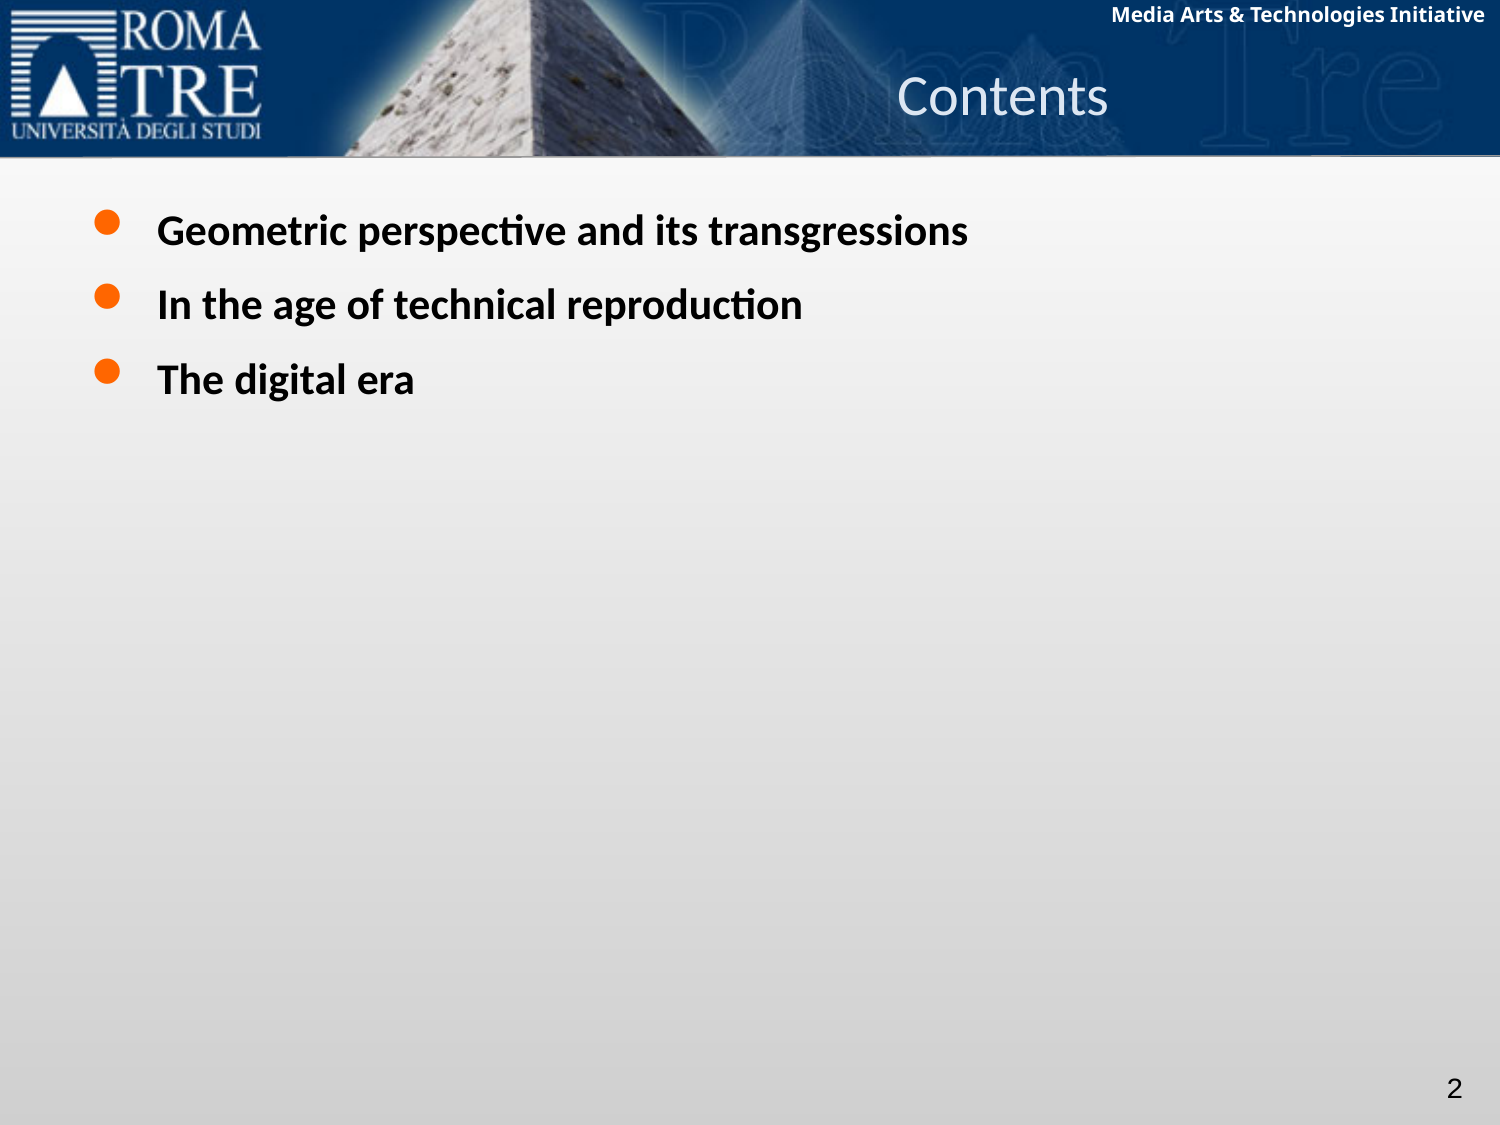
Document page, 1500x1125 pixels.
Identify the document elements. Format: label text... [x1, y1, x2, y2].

picture [0, 0, 1500, 156]
title Contents [545, 41, 1476, 143]
list Geometric perspective and its transgressions In the age of technical reproduction The digital era [74, 193, 1145, 426]
